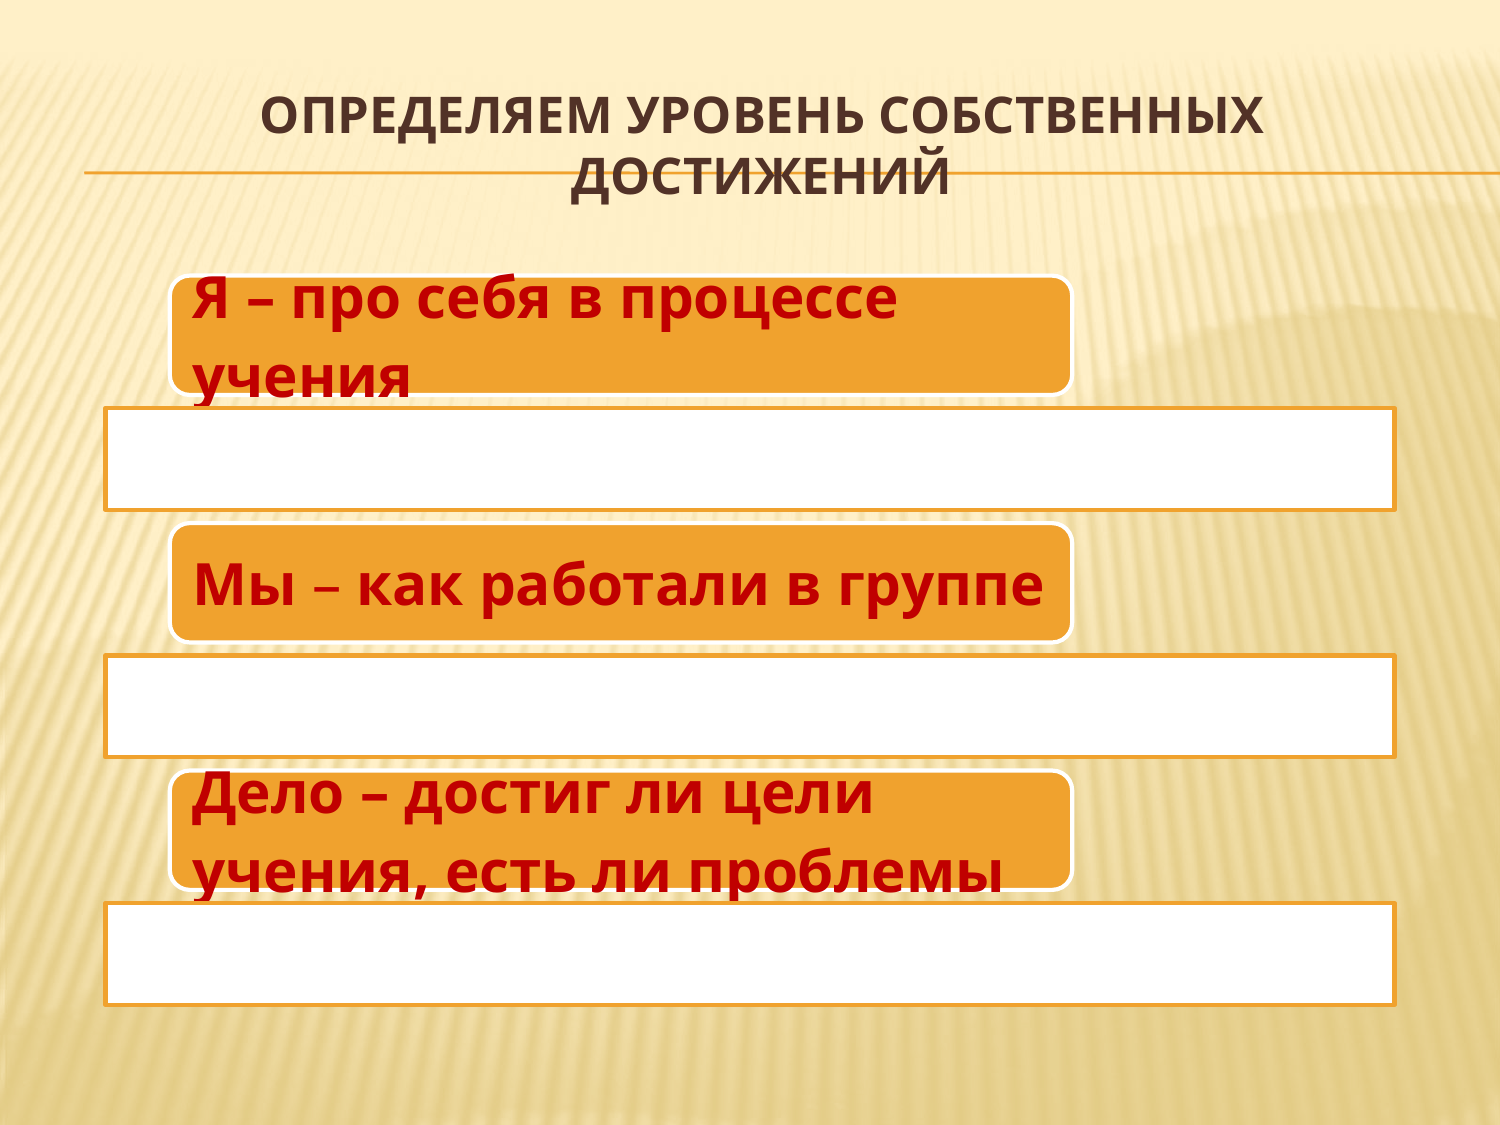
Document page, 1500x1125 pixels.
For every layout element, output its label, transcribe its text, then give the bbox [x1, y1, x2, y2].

title Определяем уровень собственных достижений [50, 75, 1475, 213]
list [105, 262, 1395, 1006]
